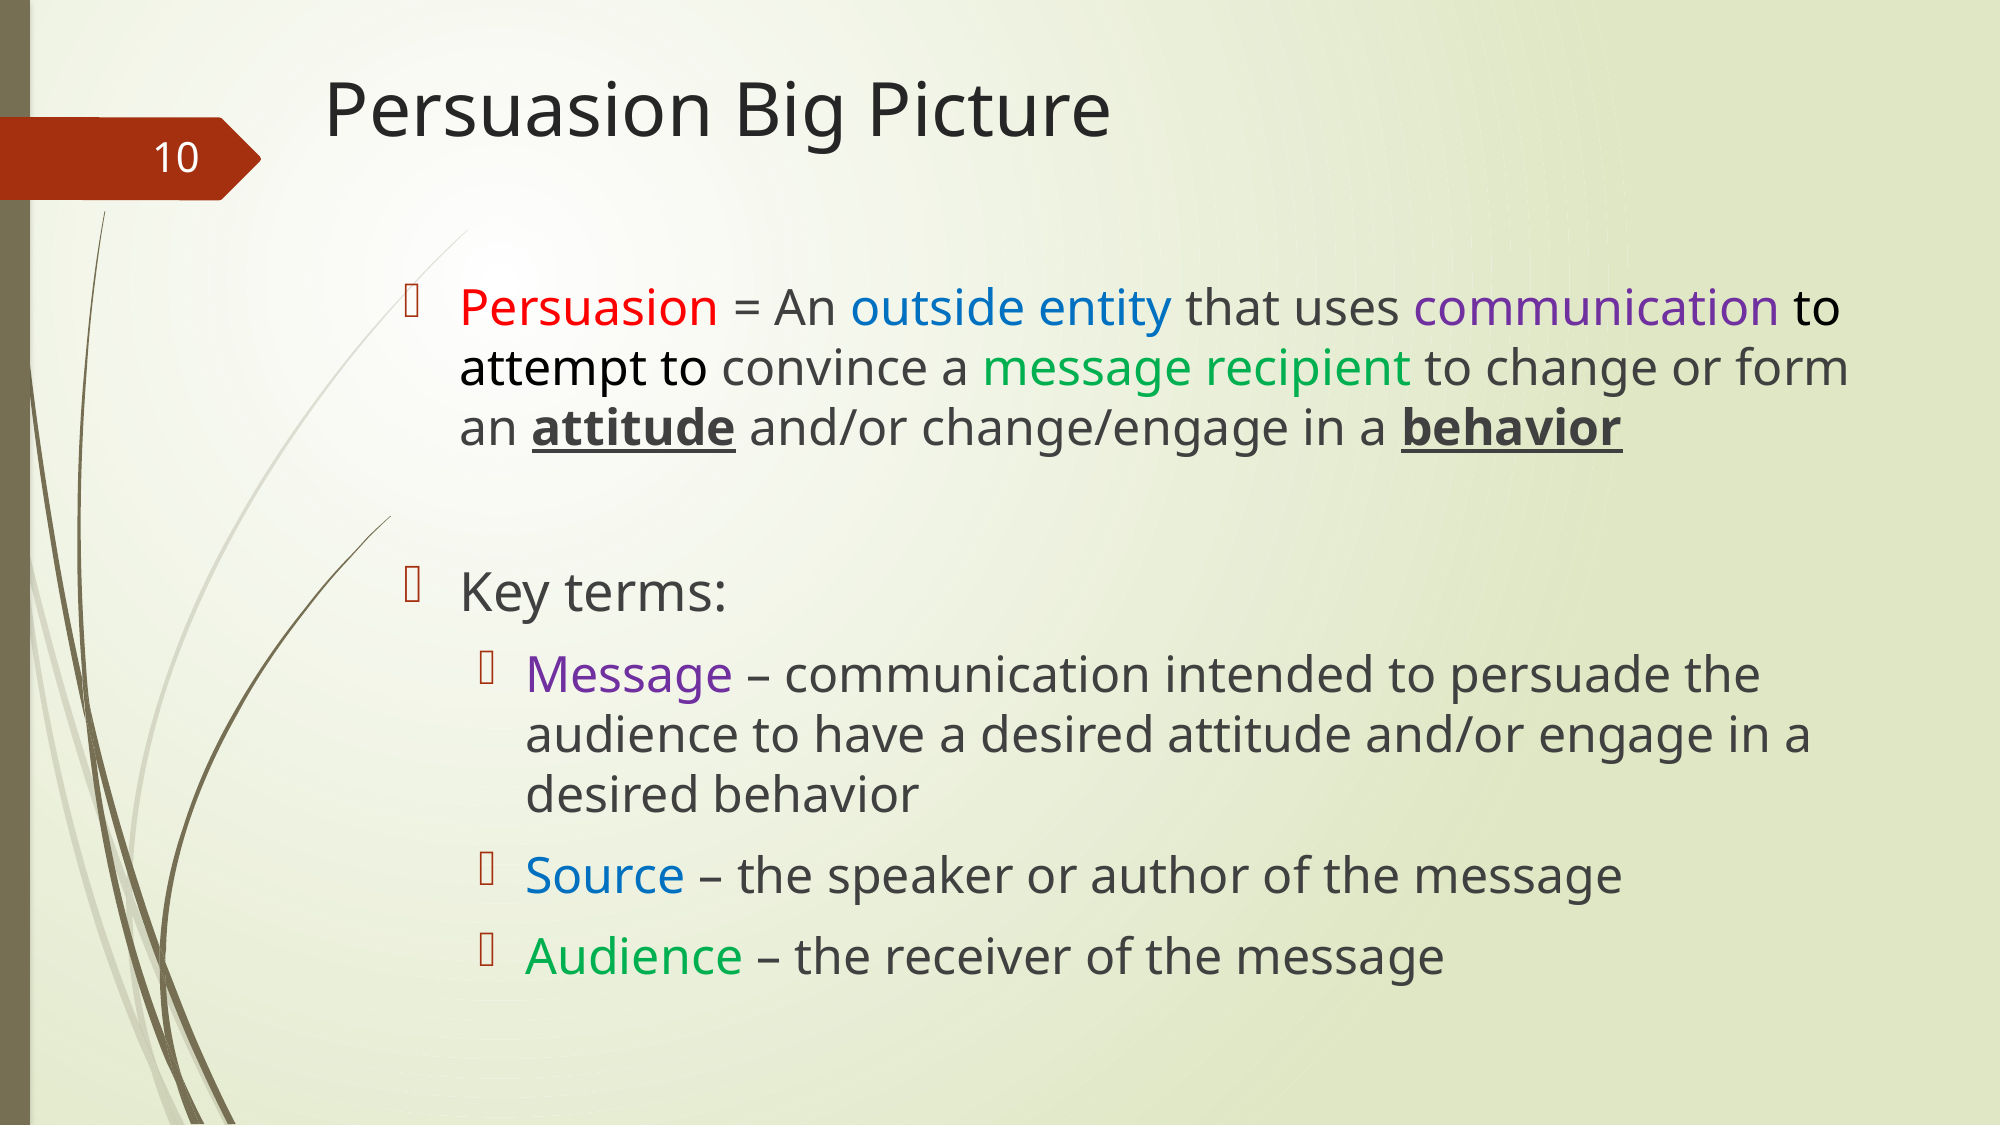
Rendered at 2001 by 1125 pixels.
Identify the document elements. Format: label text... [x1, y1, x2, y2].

slide_number 10 [87, 129, 216, 190]
title Persuasion Big Picture [308, 54, 1913, 265]
list Persuasion = An outside entity that uses communication to attempt to convince a message recipient to change or form an attitude and/or change/engage in a behavior Key terms: Message – communication intended to persuade the audience to have a desired attitude and/or engage in a desired behavior Source – the speaker or author of the message Audience – the receiver of the message [388, 267, 1914, 1125]
